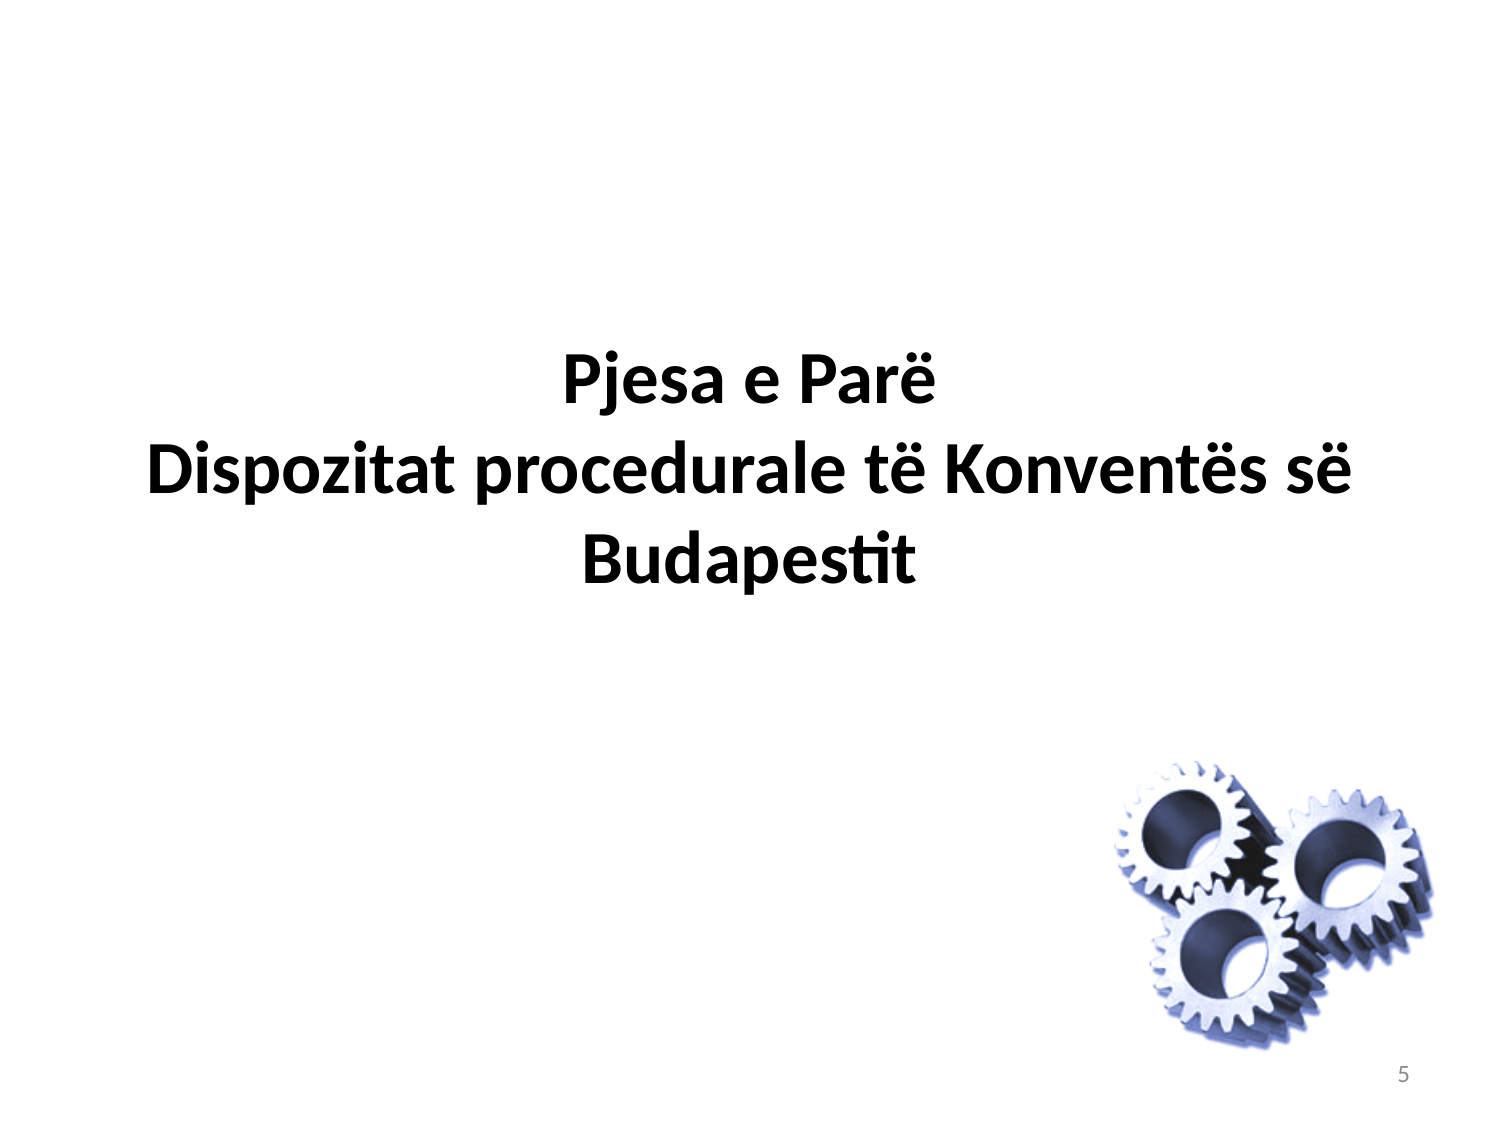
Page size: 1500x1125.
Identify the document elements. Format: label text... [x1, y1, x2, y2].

slide_number 5 [1074, 1042, 1425, 1103]
title Pjesa e Parë Dispozitat procedurale të Konventës së Budapestit [74, 287, 1426, 641]
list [1112, 761, 1436, 1052]
